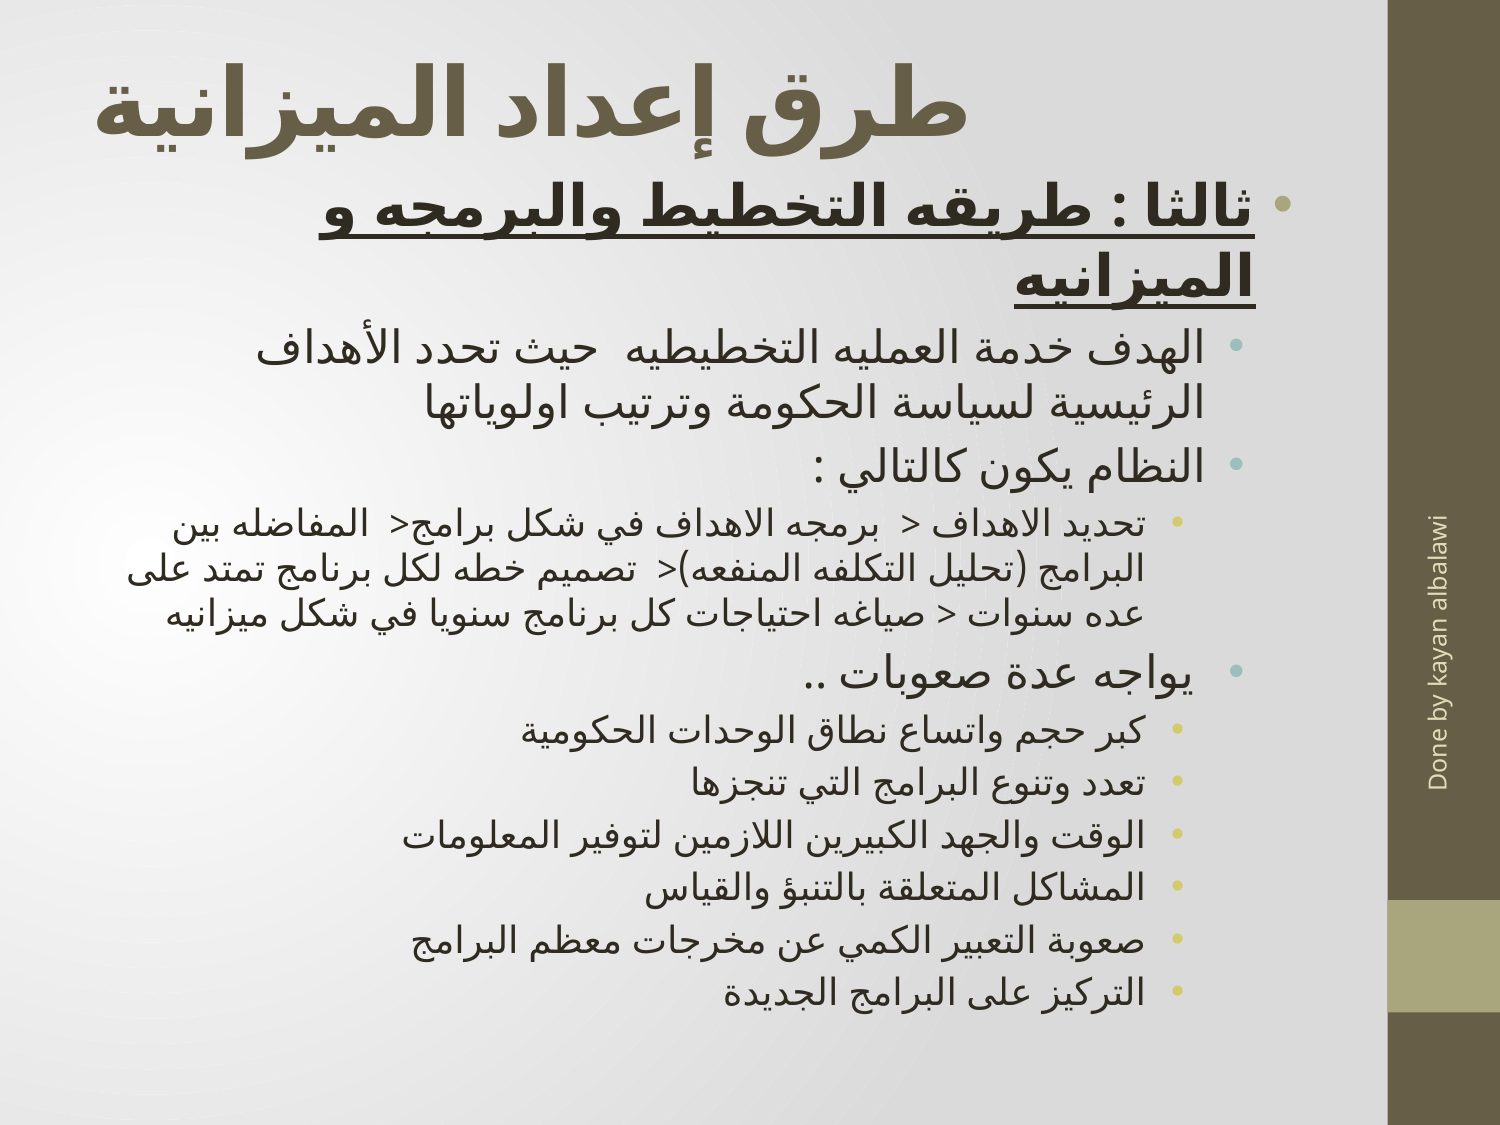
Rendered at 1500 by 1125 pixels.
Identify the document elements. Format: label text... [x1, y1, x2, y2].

title طرق إعداد الميزانية [76, 4, 1327, 160]
footer Done by kayan albalawi [1408, 500, 1469, 889]
list ثالثا : طريقه التخطيط والبرمجه و الميزانيه الهدف خدمة العمليه التخطيطيه حيث تحدد الأهداف الرئيسية لسياسة الحكومة وترتيب اولوياتها النظام يكون كالتالي : تحديد الاهداف < برمجه الاهداف في شكل برامج< المفاضله بين البرامج (تحليل التكلفه المنفعه)< تصميم خطه لكل برنامج تمتد على عده سنوات < صياغه احتياجات كل برنامج سنويا في شكل ميزانيه يواجه عدة صعوبات .. كبر حجم واتساع نطاق الوحدات الحكومية تعدد وتنوع البرامج التي تنجزها الوقت والجهد الكبيرين اللازمين لتوفير المعلومات المشاكل المتعلقة بالتنبؤ والقياس صعوبة التعبير الكمي عن مخرجات معظم البرامج التركيز على البرامج الجديدة [76, 160, 1327, 1059]
